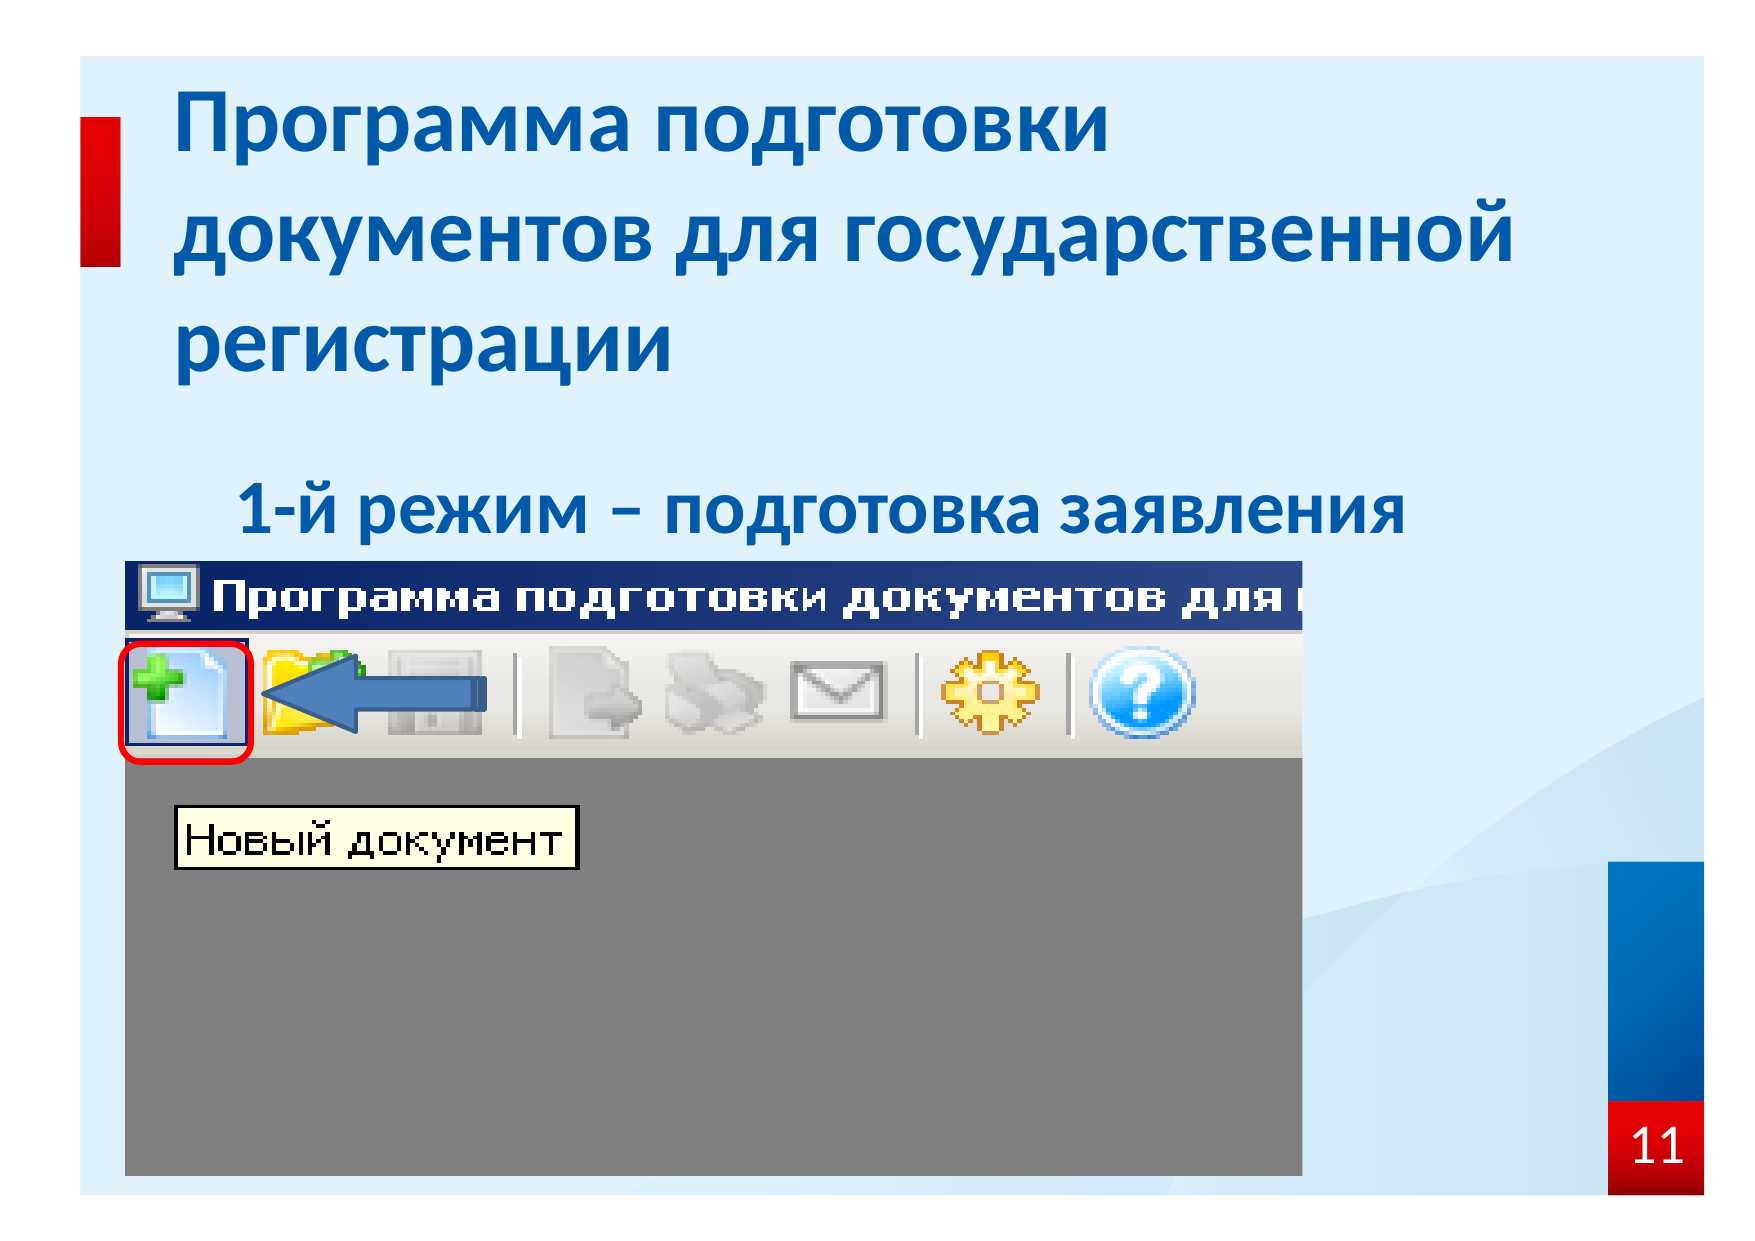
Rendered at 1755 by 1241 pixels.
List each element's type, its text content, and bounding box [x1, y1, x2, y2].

slide_number 11 [1596, 1092, 1717, 1208]
picture [0, 0, 1754, 1240]
title Программа подготовки документов для государственной регистрации [156, 64, 1565, 385]
list 1-й режим – подготовка заявления [157, 407, 1563, 1165]
